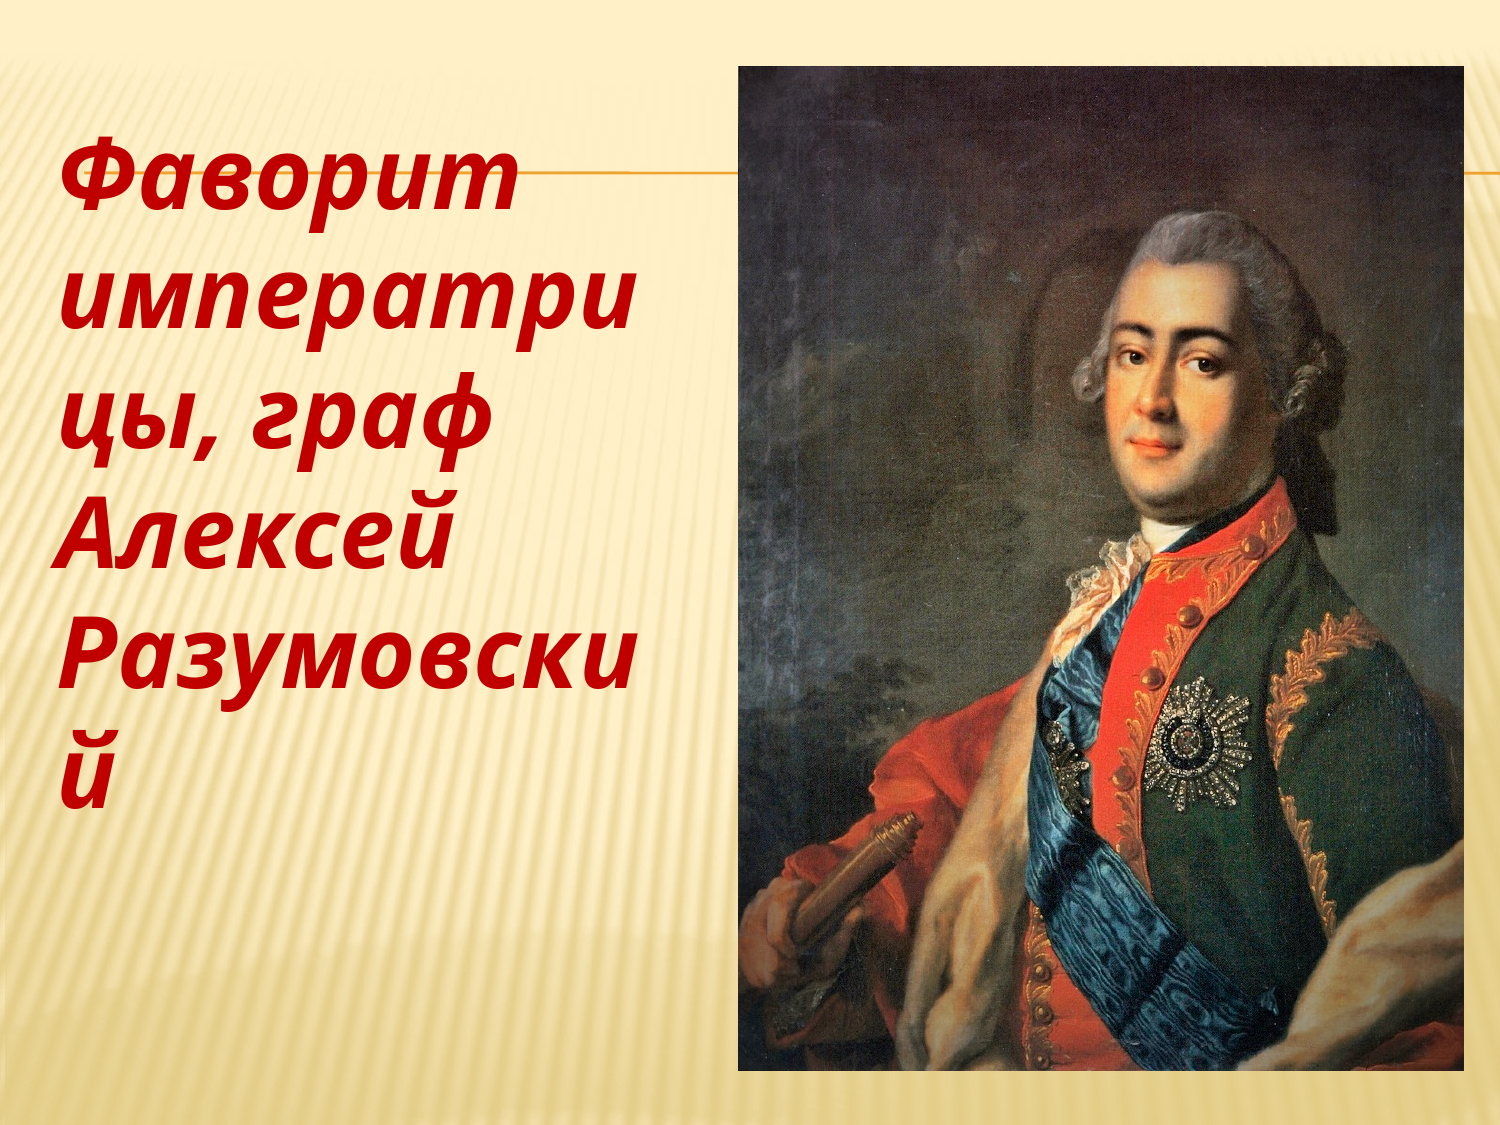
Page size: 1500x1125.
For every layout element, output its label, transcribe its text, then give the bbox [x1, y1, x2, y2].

text_box Фаворит императрицы, граф Алексей Разумовский [41, 101, 703, 837]
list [737, 65, 1464, 1071]
